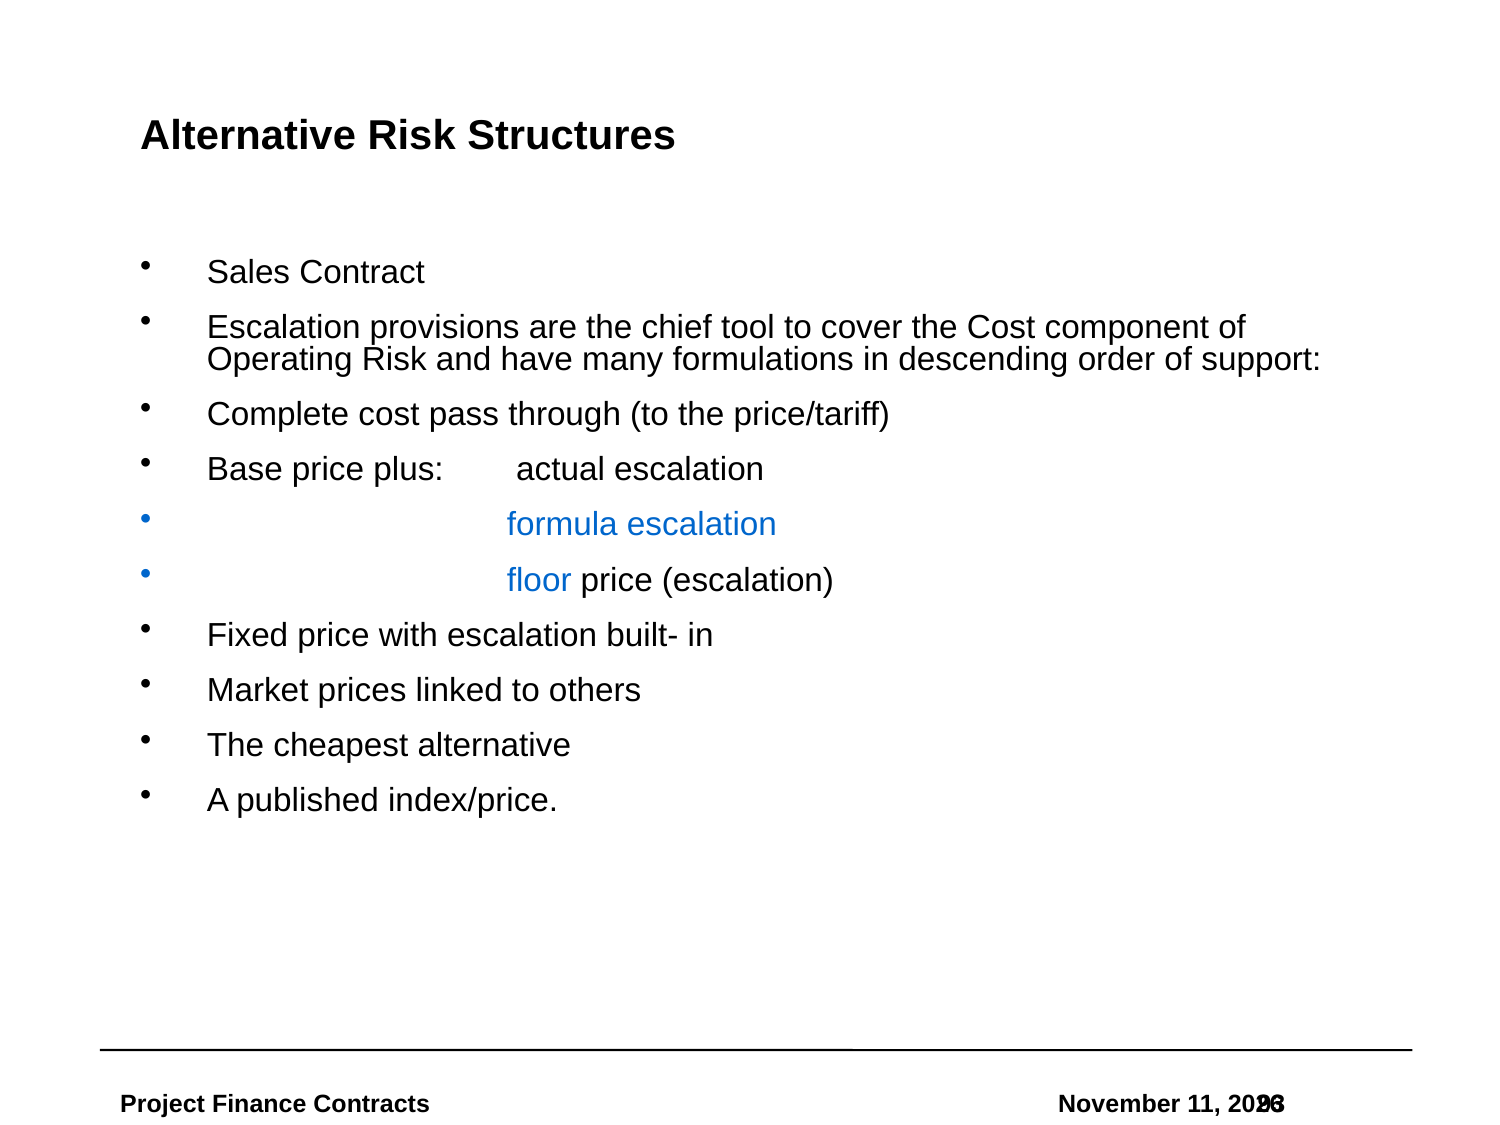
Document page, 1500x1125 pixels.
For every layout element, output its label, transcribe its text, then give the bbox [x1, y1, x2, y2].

list Sales Contract Escalation provisions are the chief tool to cover the Cost component of Operating Risk and have many formulations in descending order of support: Complete cost pass through (to the price/tariff) Base price plus: actual escalation formula escalation floor price (escalation) Fixed price with escalation built‑ in Market prices linked to others The cheapest alternative A published index/price. [124, 249, 1376, 1001]
title Alternative Risk Structures [124, 99, 1288, 226]
